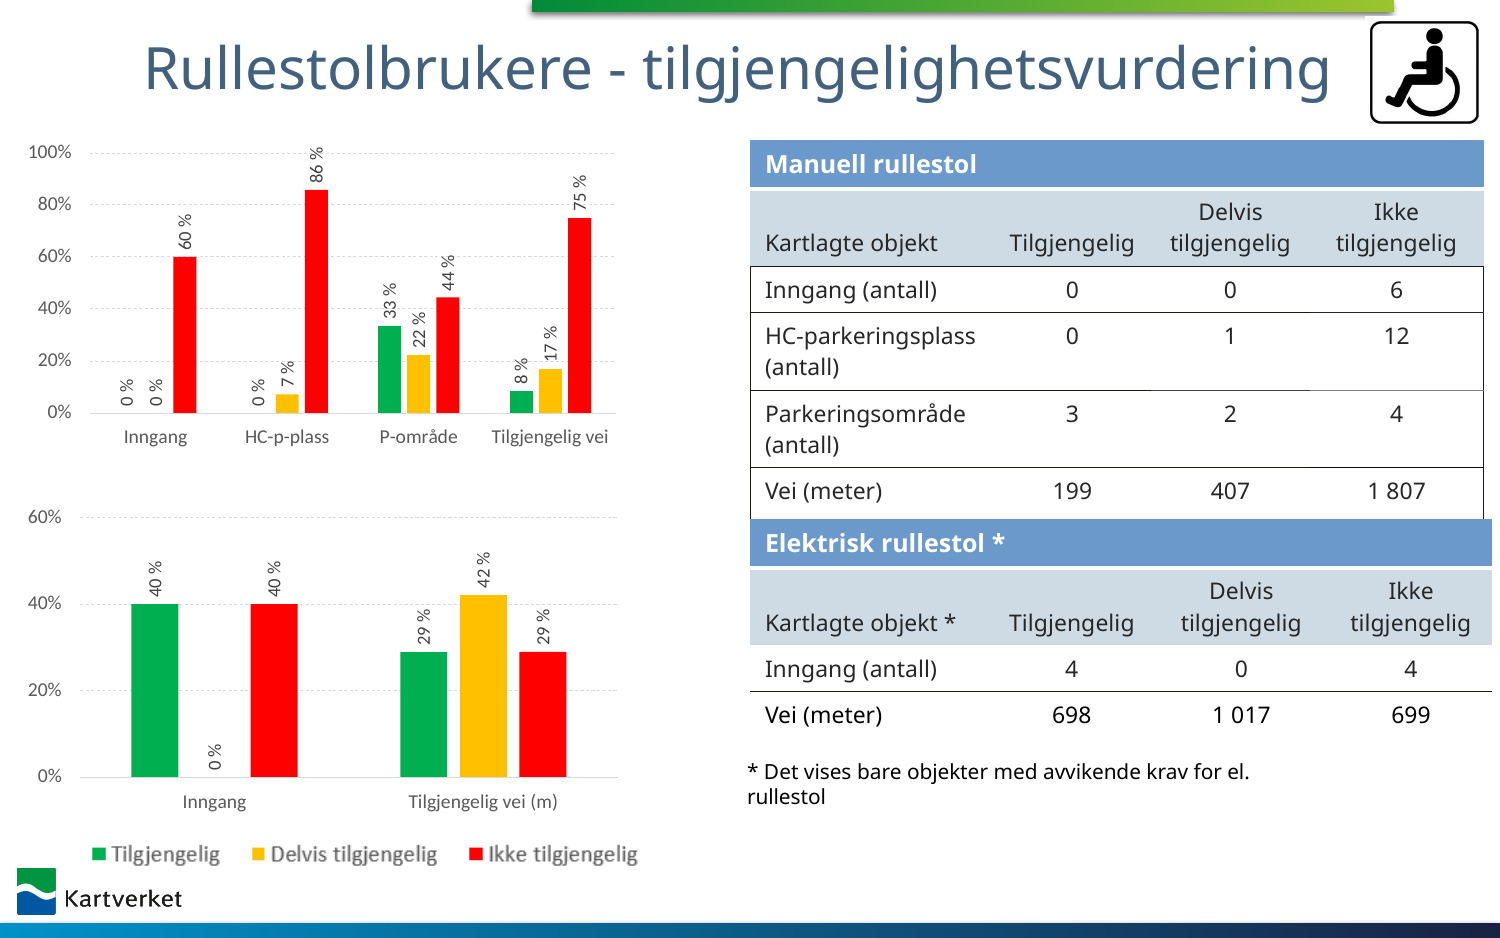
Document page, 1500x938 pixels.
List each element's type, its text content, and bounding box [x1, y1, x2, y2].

table_cell 699 [1330, 692, 1492, 738]
table_cell Ikke tilgjengelig [1310, 191, 1484, 266]
table_cell Delvis tilgjengelig [1151, 191, 1310, 266]
table_cell 2 [1151, 391, 1310, 467]
table_cell Parkeringsområde (antall) [751, 391, 994, 467]
table_cell 0 [1151, 267, 1310, 312]
table_cell 1 807 [1310, 468, 1483, 519]
table_cell 0 [1153, 645, 1330, 691]
table_cell Delvis tilgjengelig [1153, 570, 1330, 645]
picture [1365, 16, 1484, 129]
table_cell 0 [994, 313, 1151, 390]
table_cell Kartlagte objekt [750, 191, 994, 266]
picture [86, 838, 643, 870]
table_cell HC-parkeringsplass (antall) [751, 313, 994, 390]
table_header Elektrisk rullestol * [750, 519, 1492, 566]
table_header Manuell rullestol [750, 140, 1484, 187]
picture [20, 499, 630, 822]
table_cell Tilgjengelig [994, 191, 1151, 266]
table_cell Inngang (antall) [750, 645, 991, 691]
table_cell 4 [1330, 645, 1492, 691]
table_cell Vei (meter) [750, 692, 991, 738]
table_cell 6 [1310, 267, 1483, 312]
text_box * Det vises bare objekter med avvikende krav for el. rullestol [732, 751, 1317, 816]
table_cell 0 [994, 267, 1151, 312]
table_cell Ikke tilgjengelig [1330, 570, 1492, 645]
table_cell Vei (meter) [751, 468, 994, 519]
text_box Rullestolbrukere - tilgjengelighetsvurdering [39, 12, 1348, 109]
table_cell Tilgjengelig [991, 570, 1153, 645]
table_cell 407 [1151, 468, 1310, 519]
table_cell 1 [1151, 313, 1310, 390]
table_cell 4 [1310, 391, 1483, 467]
table_cell Inngang (antall) [751, 267, 994, 312]
table_cell Kartlagte objekt * [750, 570, 991, 645]
table_cell 12 [1310, 313, 1483, 390]
table_cell 4 [991, 645, 1153, 691]
table_cell 199 [994, 468, 1151, 519]
table_cell 698 [991, 692, 1153, 738]
picture [20, 135, 629, 457]
table_cell 3 [994, 391, 1151, 467]
table_cell 1 017 [1153, 692, 1330, 738]
